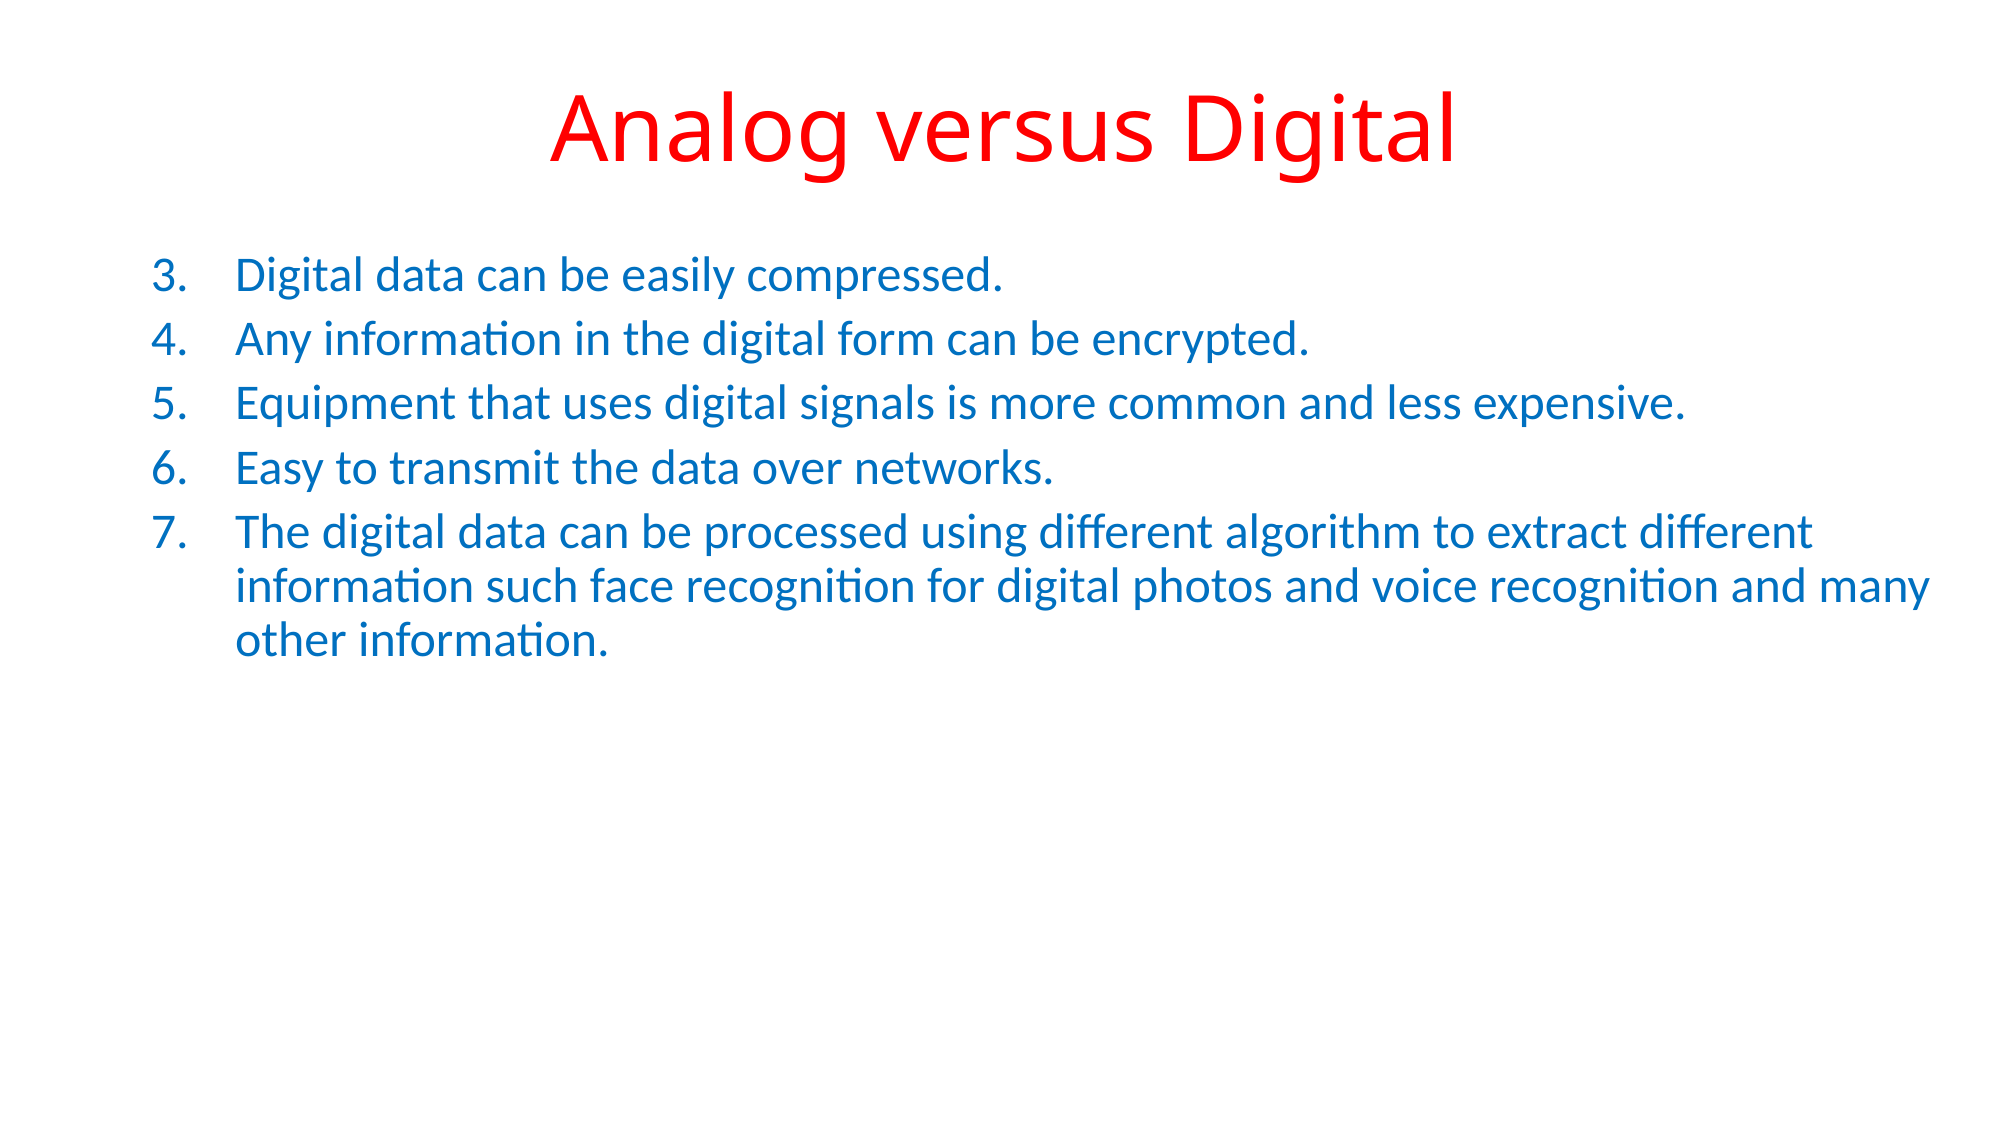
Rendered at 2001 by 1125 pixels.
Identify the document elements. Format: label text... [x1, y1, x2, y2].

list Digital data can be easily compressed. Any information in the digital form can be encrypted. Equipment that uses digital signals is more common and less expensive. Easy to transmit the data over networks. The digital data can be processed using different algorithm to extract different information such face recognition for digital photos and voice recognition and many other information. [60, 240, 1950, 1014]
title Analog versus Digital [60, 22, 1950, 240]
